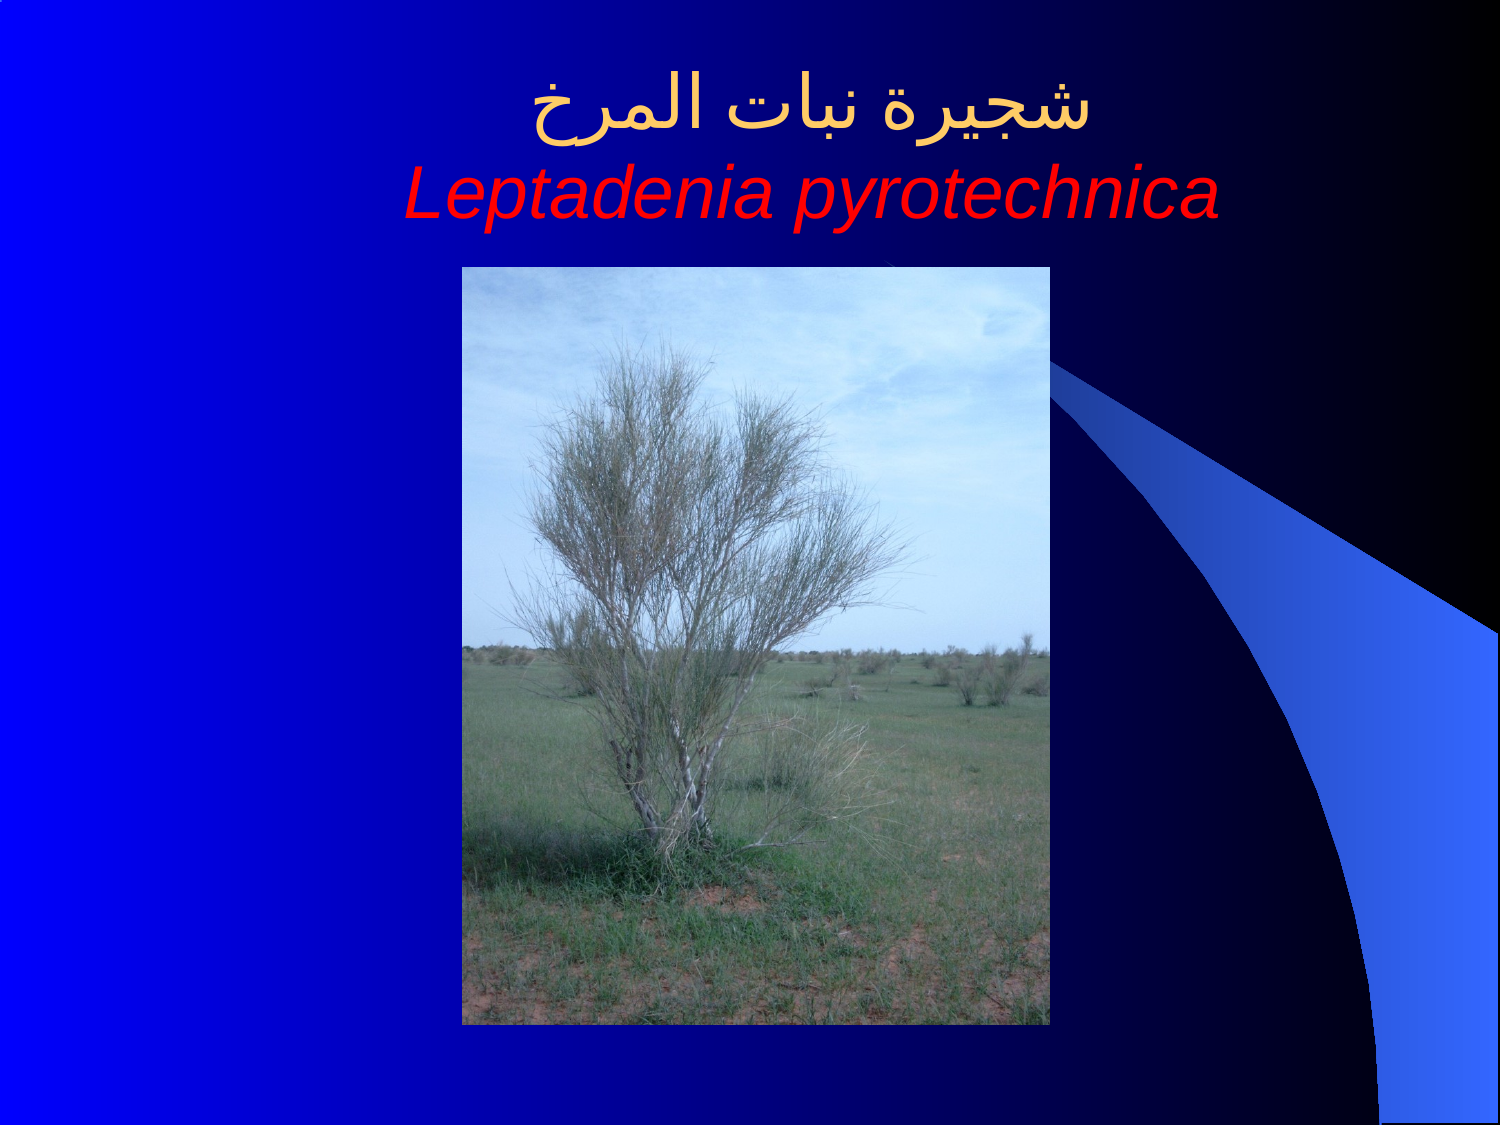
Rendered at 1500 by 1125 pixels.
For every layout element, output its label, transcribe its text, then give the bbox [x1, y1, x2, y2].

title شجيرة نبات المرخ Leptadenia pyrotechnica [387, 49, 1238, 238]
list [462, 267, 1051, 1026]
